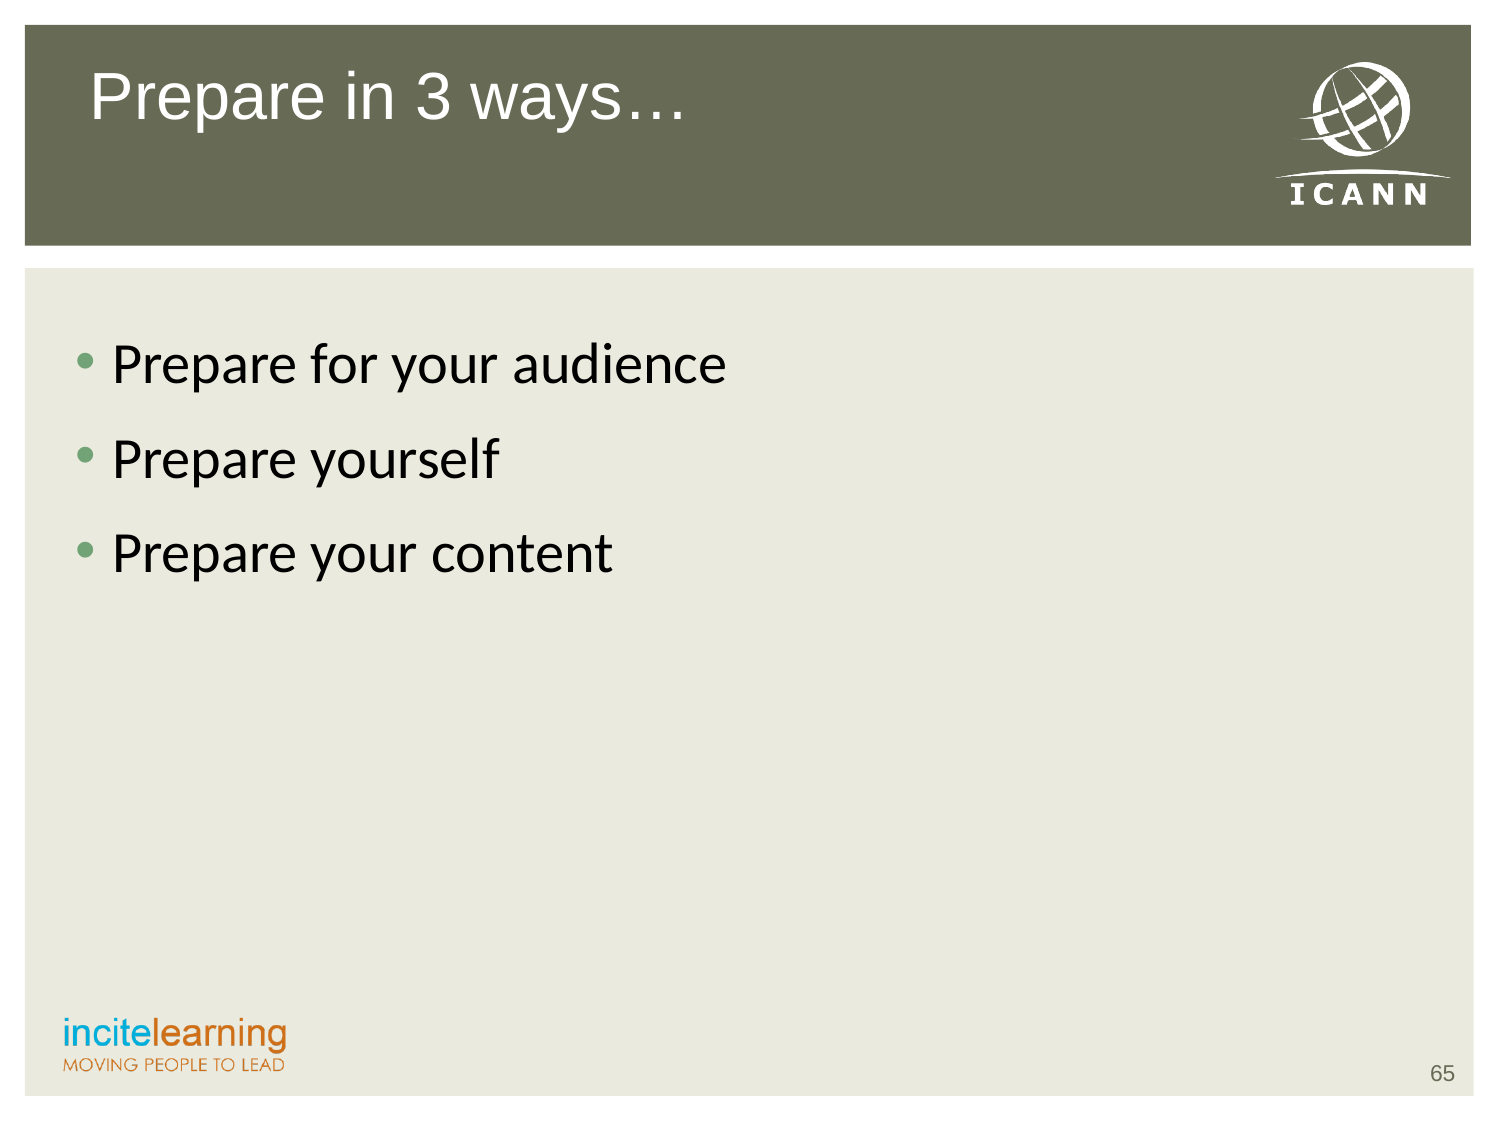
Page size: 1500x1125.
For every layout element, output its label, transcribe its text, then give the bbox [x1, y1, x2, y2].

text_box Prepare in 3 ways… [74, 45, 1023, 201]
slide_number 65 [1373, 1048, 1472, 1097]
list Prepare for your audience Prepare yourself Prepare your content [75, 324, 1063, 1045]
picture [62, 1012, 288, 1076]
picture [1273, 62, 1453, 205]
